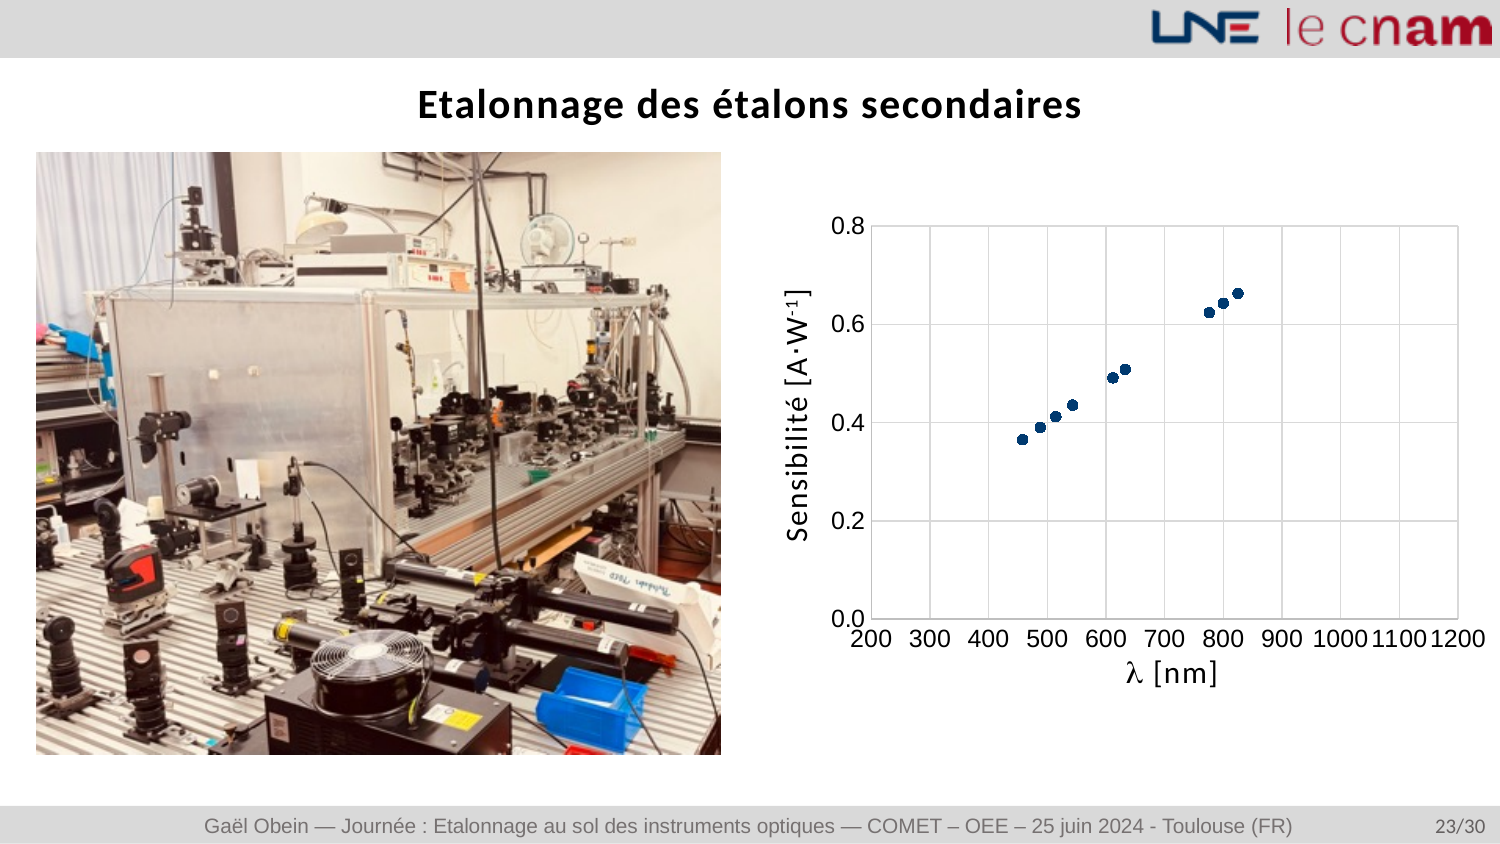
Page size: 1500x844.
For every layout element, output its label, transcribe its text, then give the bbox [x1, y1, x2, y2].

text_box Etalonnage des étalons secondaires [35, 58, 1465, 153]
text_box l [nm] [902, 661, 1442, 721]
picture [1287, 8, 1492, 46]
picture [1150, 8, 1276, 46]
picture [36, 152, 721, 755]
chart [817, 203, 1500, 661]
text_box Sensibilité [A⋅W-1] [749, 146, 844, 686]
